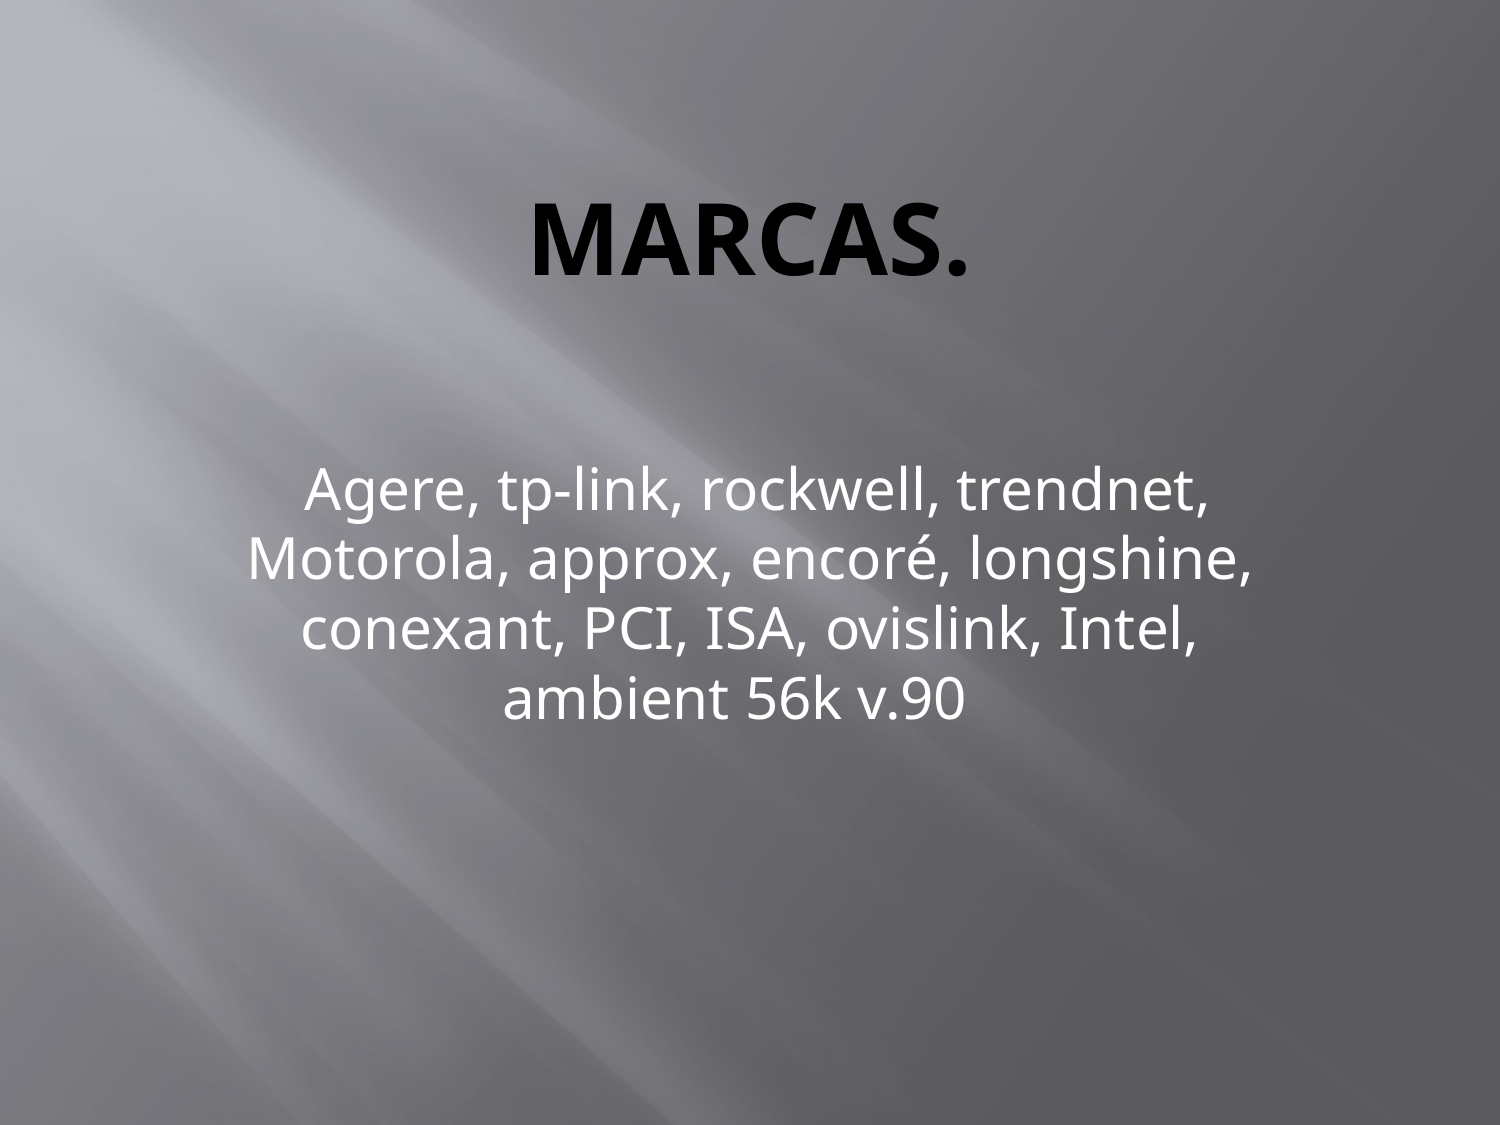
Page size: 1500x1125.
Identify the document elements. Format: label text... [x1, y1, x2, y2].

subtitle Agere, tp-link, rockwell, trendnet, Motorola, approx, encoré, longshine, conexant, PCI, ISA, ovislink, Intel, ambient 56k v.90 [225, 444, 1275, 1047]
title MARCAS. [112, 54, 1388, 296]
